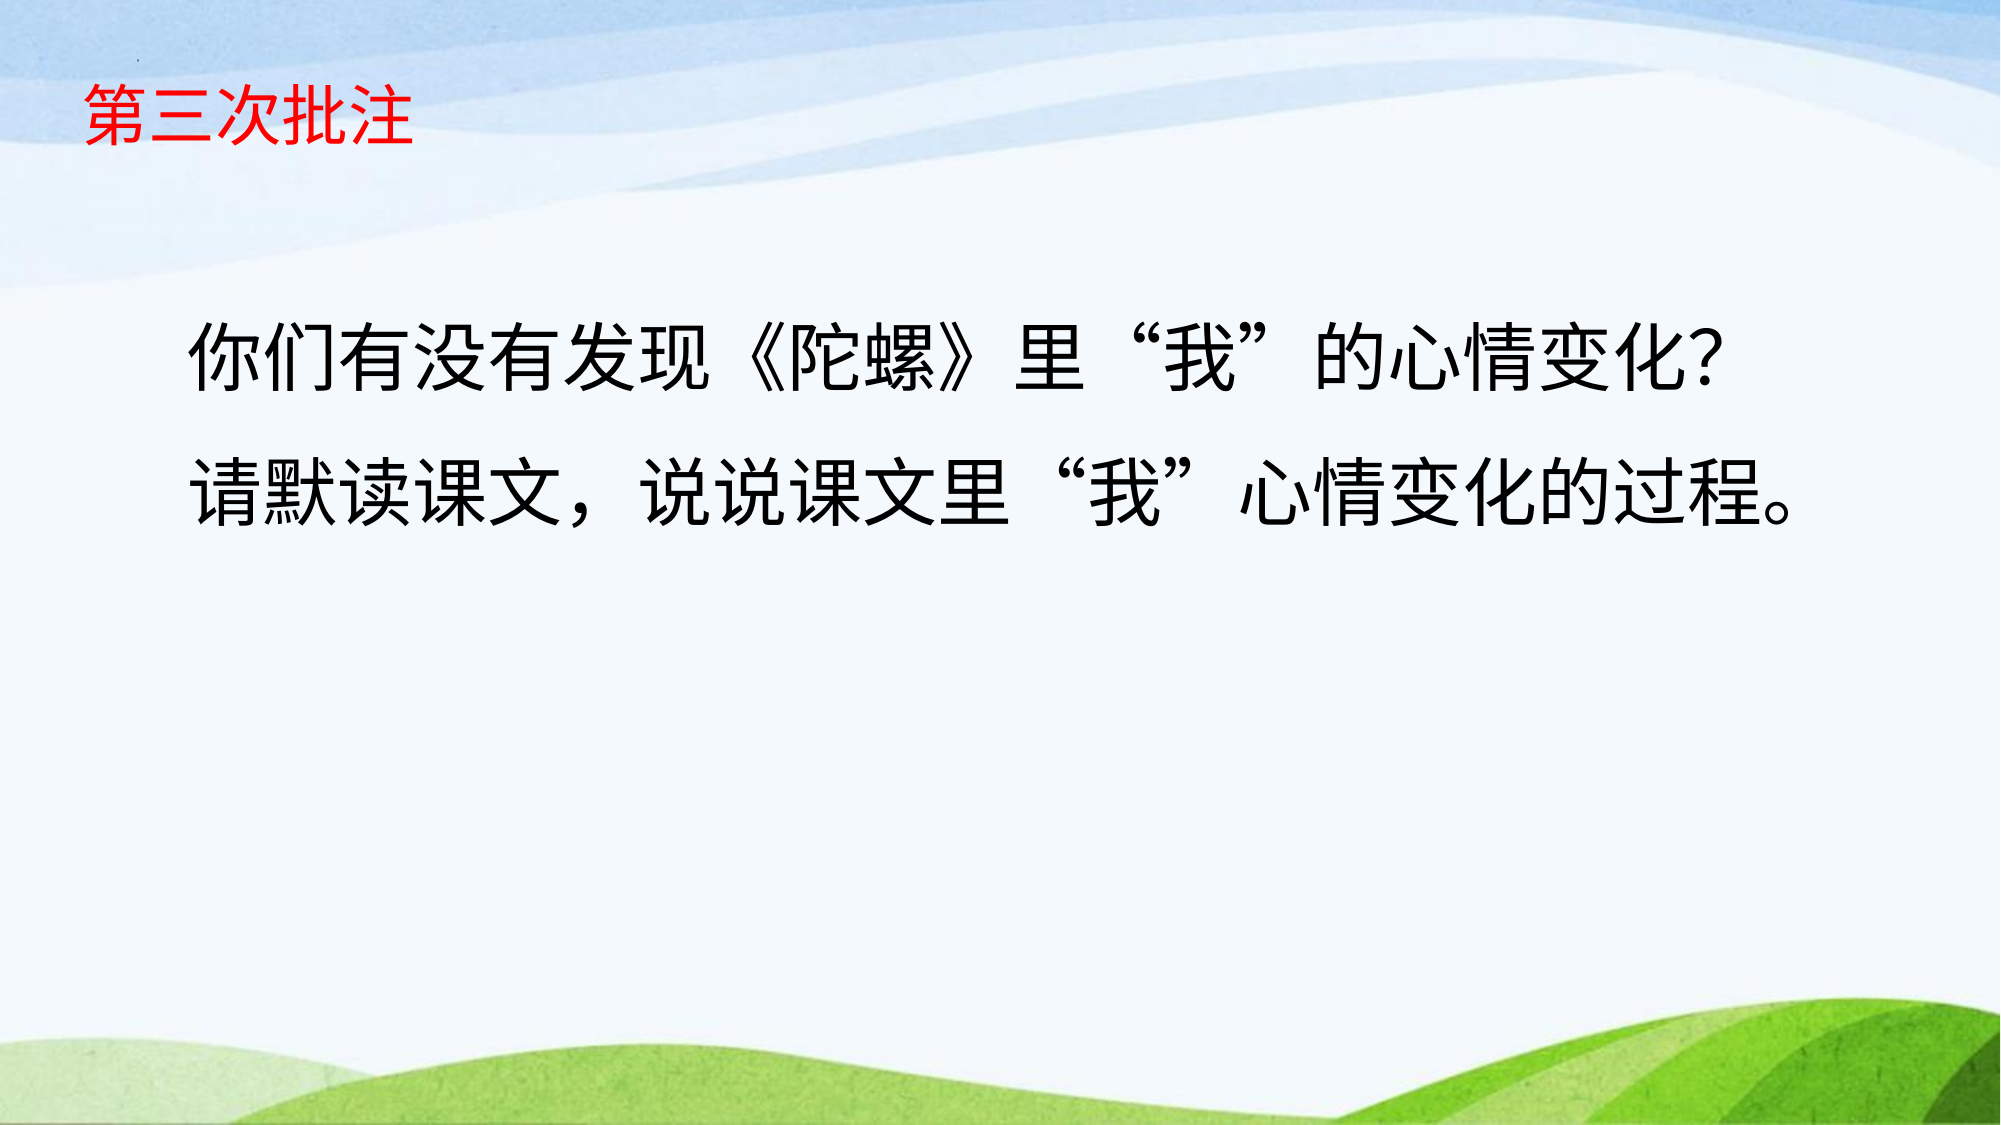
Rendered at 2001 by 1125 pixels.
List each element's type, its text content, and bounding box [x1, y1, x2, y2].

text_box 第三次批注 [66, 66, 464, 162]
text_box 你们有没有发现《陀螺》里“我”的心情变化？请默读课文，说说课文里“我”心情变化的过程。 [173, 258, 1789, 544]
picture [0, 0, 2001, 1125]
